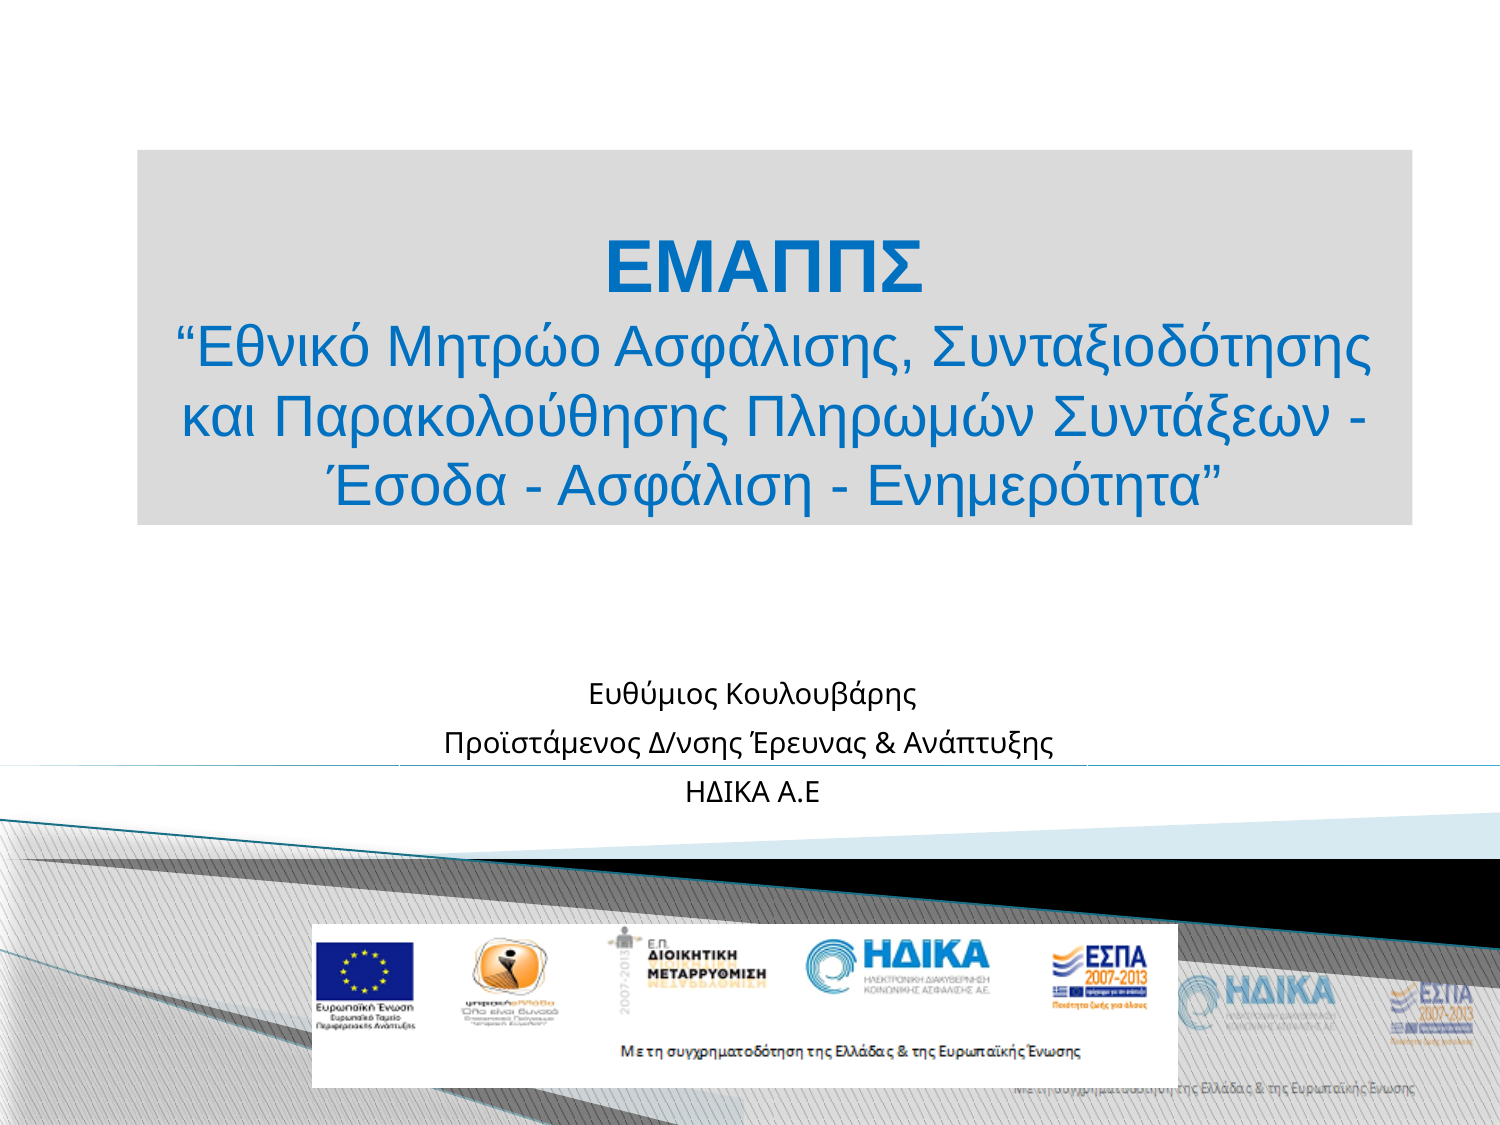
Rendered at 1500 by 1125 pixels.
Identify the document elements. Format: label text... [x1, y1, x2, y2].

text_box Ευθύμιος Κουλουβάρης Προϊστάμενος Δ/νσης Έρευνας & Ανάπτυξης ΗΔΙΚΑ Α.Ε [399, 675, 1088, 816]
text_box ΕΜΑΠΠΣ “Εθνικό Μητρώο Ασφάλισης, Συνταξιοδότησης και Παρακολούθησης Πληρωμών Συντάξεων ‐ Έσοδα ‐ Ασφάλιση ‐ Ενημερότητα” [137, 149, 1413, 525]
picture [0, 859, 1500, 1125]
